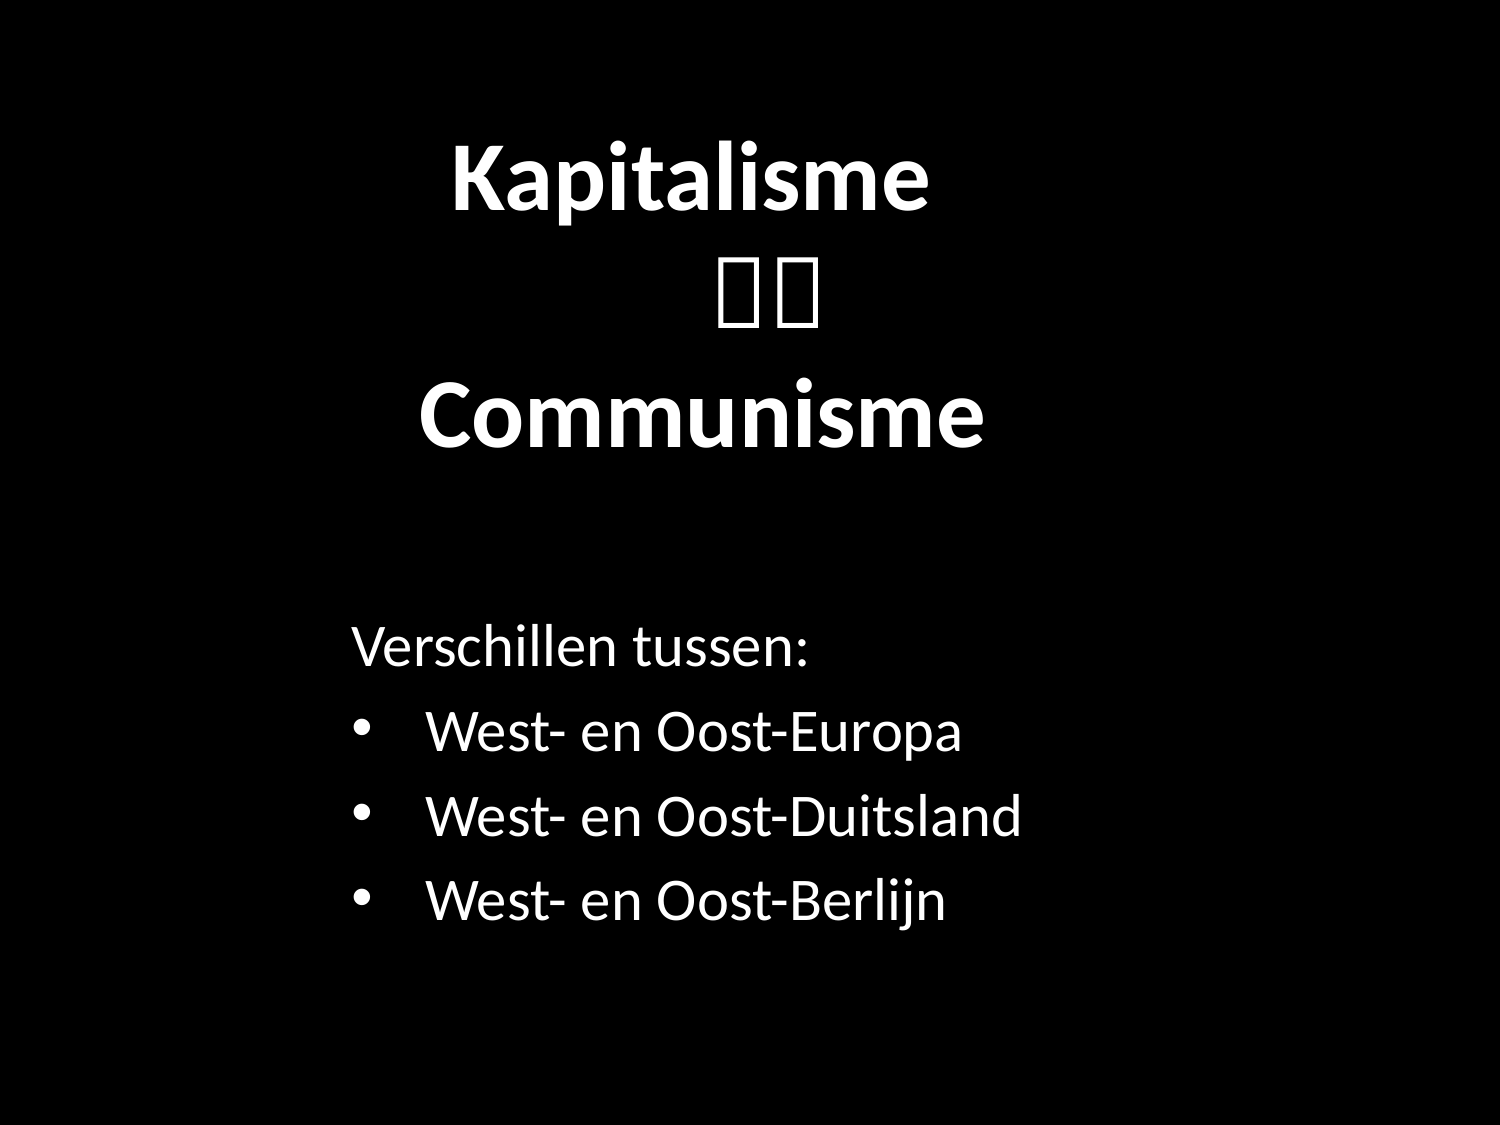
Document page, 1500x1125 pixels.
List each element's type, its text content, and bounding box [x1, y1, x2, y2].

title Kapitalisme  Communisme [206, 101, 1199, 477]
subtitle Verschillen tussen: West- en Oost-Europa West- en Oost-Duitsland West- en Oost-Berlijn [336, 597, 1306, 941]
